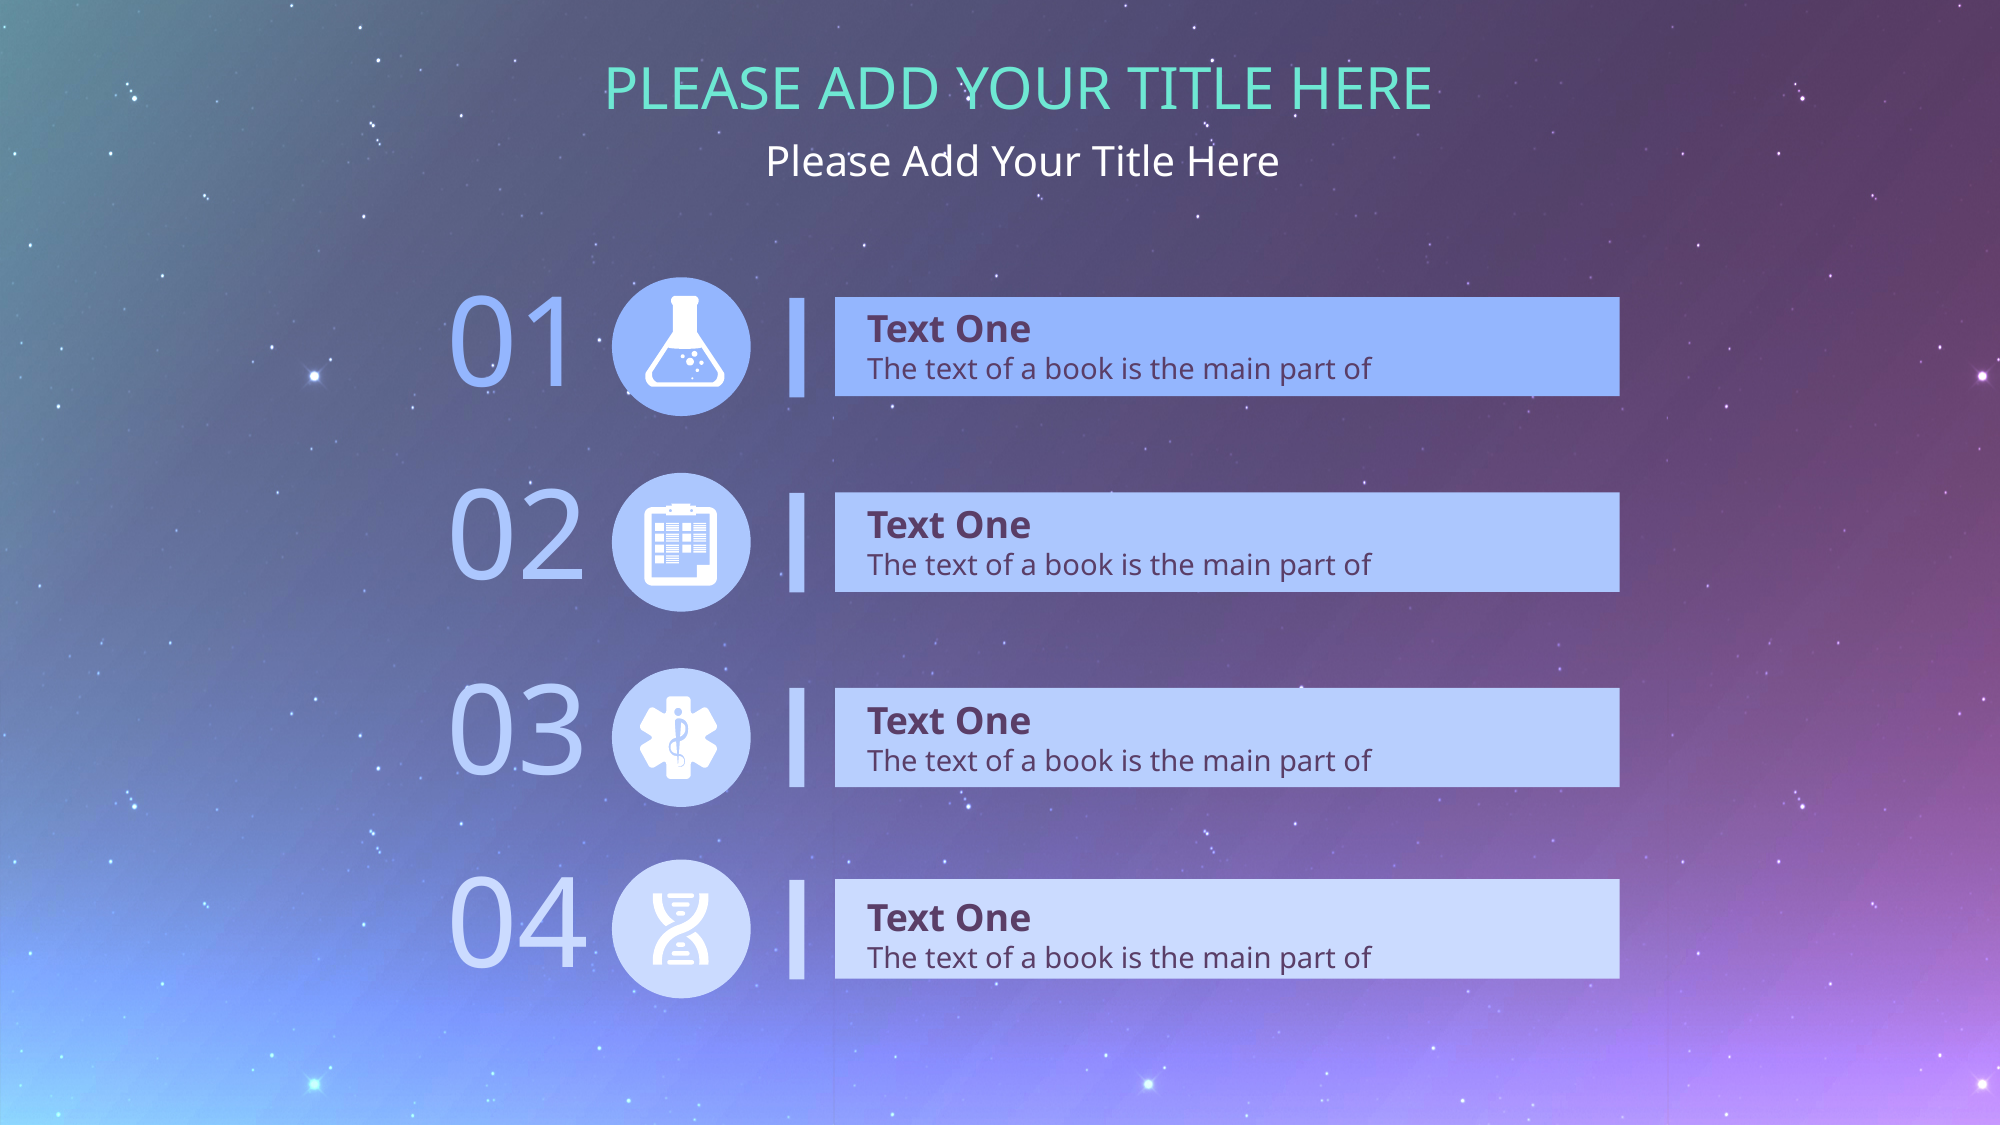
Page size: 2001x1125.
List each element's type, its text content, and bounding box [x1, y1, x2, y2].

text_box PLEASE ADD YOUR TITLE HERE [543, 43, 1495, 129]
text_box [886, 232, 2000, 953]
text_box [448, 649, 1620, 807]
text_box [448, 842, 1620, 999]
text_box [448, 261, 1620, 417]
picture [0, 0, 2000, 1125]
text_box Please Add Your Title Here [547, 127, 1499, 193]
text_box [448, 454, 1620, 612]
